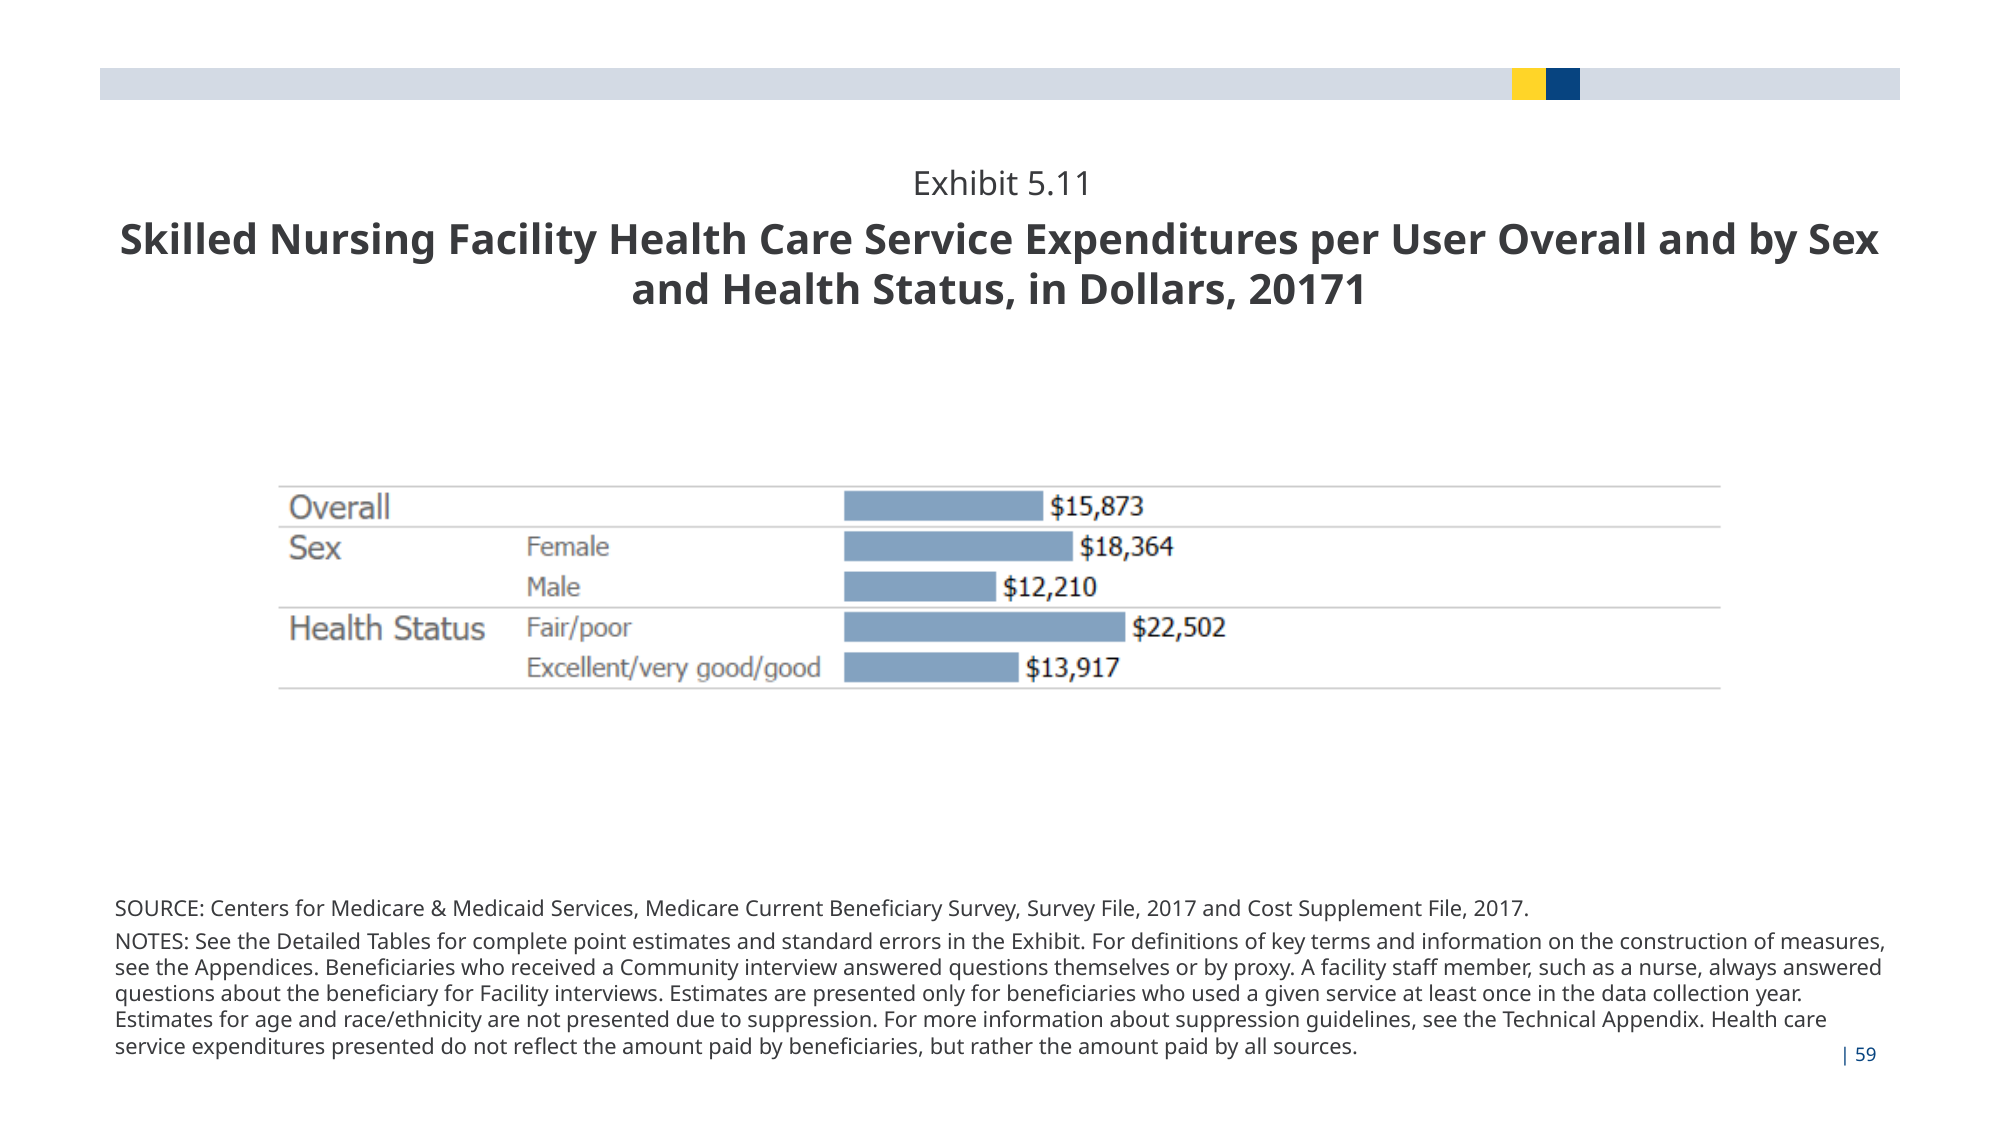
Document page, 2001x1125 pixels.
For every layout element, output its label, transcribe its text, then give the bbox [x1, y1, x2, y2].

list SOURCE: Centers for Medicare & Medicaid Services, Medicare Current Beneficiary Survey, Survey File, 2017 and Cost Supplement File, 2017. NOTES: See the Detailed Tables for complete point estimates and standard errors in the Exhibit. For definitions of key terms and information on the construction of measures, see the Appendices. Beneficiaries who received a Community interview answered questions themselves or by proxy. A facility staff member, such as a nurse, always answered questions about the beneficiary for Facility interviews. Estimates are presented only for beneficiaries who used a given service at least once in the data collection year. Estimates for age and race/ethnicity are not presented due to suppression. For more information about suppression guidelines, see the Technical Appendix. Health care service expenditures presented do not reflect the amount paid by beneficiaries, but rather the amount paid by all sources. [99, 887, 1900, 1025]
list Skilled Nursing Facility Health Care Service Expenditures per User Overall and by Sex and Health Status, in Dollars, 20171 [99, 213, 1900, 300]
picture [257, 465, 1742, 772]
title Exhibit 5.11 [99, 154, 1900, 213]
